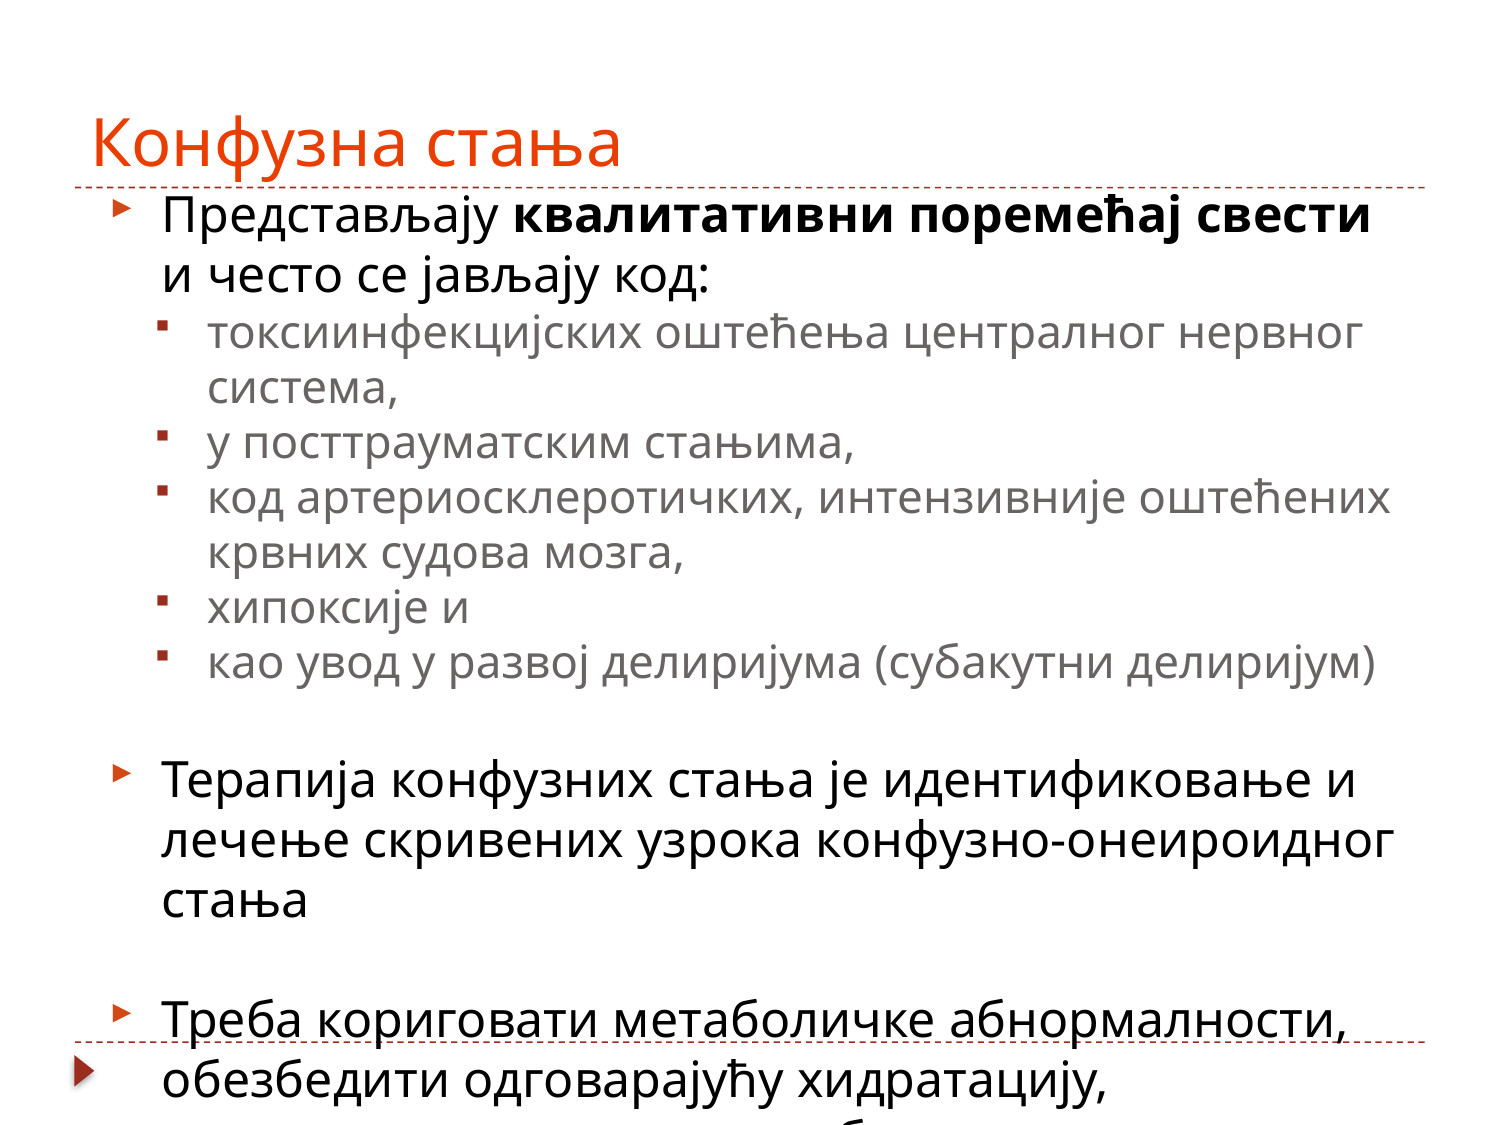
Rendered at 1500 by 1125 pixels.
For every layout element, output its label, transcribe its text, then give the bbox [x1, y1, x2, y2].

list Представљају квалитативни поремећај свести и често се јављају код: токсиинфекцијских оштећења централног нервног система, у посттрауматским стањима, код артериосклеротичких, интензивније оштећених крвних судова мозга, хипоксије и као увод у развој делиријума (субакутни делиријум) Терапија конфузних стања је идентификовање и лечење скривених узрока конфузно-онеироидног стања Треба кориговати метаболичке абнормалности, обезбедити одговарајућу хидратацију, успоставити електролитни баланс и исхрану пацијента [74, 174, 1426, 1011]
title Конфузна стања [74, 24, 1426, 174]
